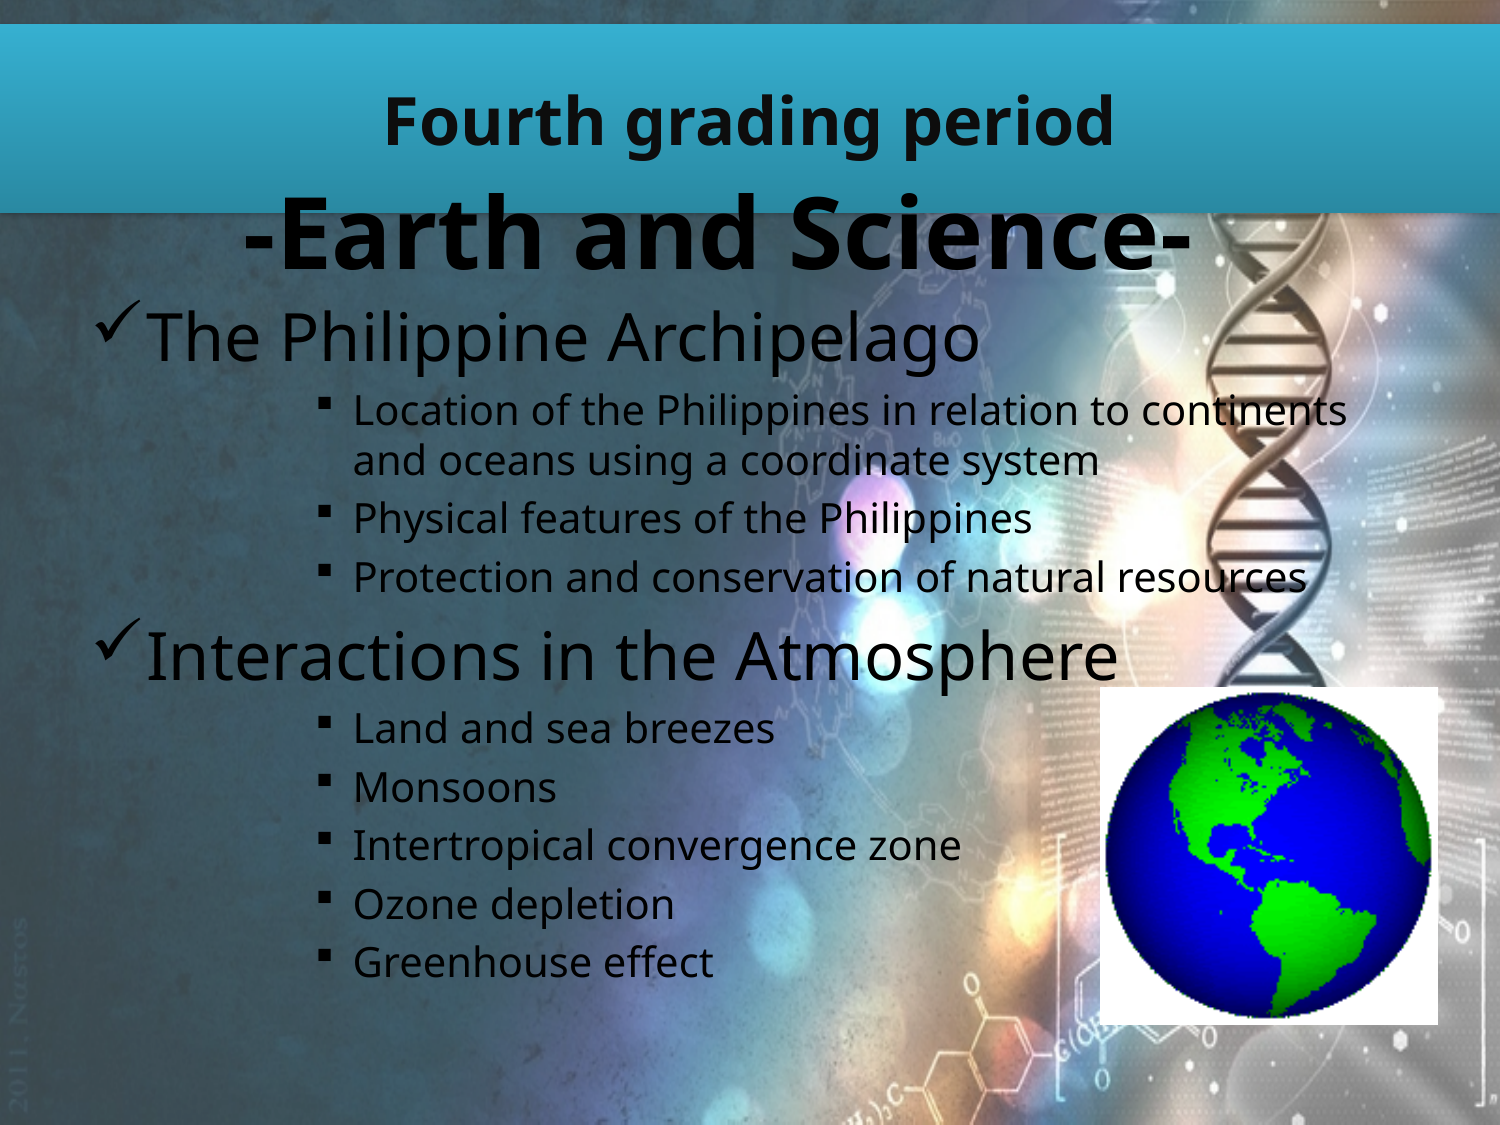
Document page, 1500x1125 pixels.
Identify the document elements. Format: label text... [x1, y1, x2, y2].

text_box -Earth and Science- [224, 162, 1213, 298]
list The Philippine Archipelago Location of the Philippines in relation to continents and oceans using a coordinate system Physical features of the Philippines Protection and conservation of natural resources Interactions in the Atmosphere Land and sea breezes Monsoons Intertropical convergence zone Ozone depletion Greenhouse effect [75, 287, 1425, 1100]
title Fourth grading period [0, 24, 1500, 213]
picture [1099, 687, 1438, 1026]
